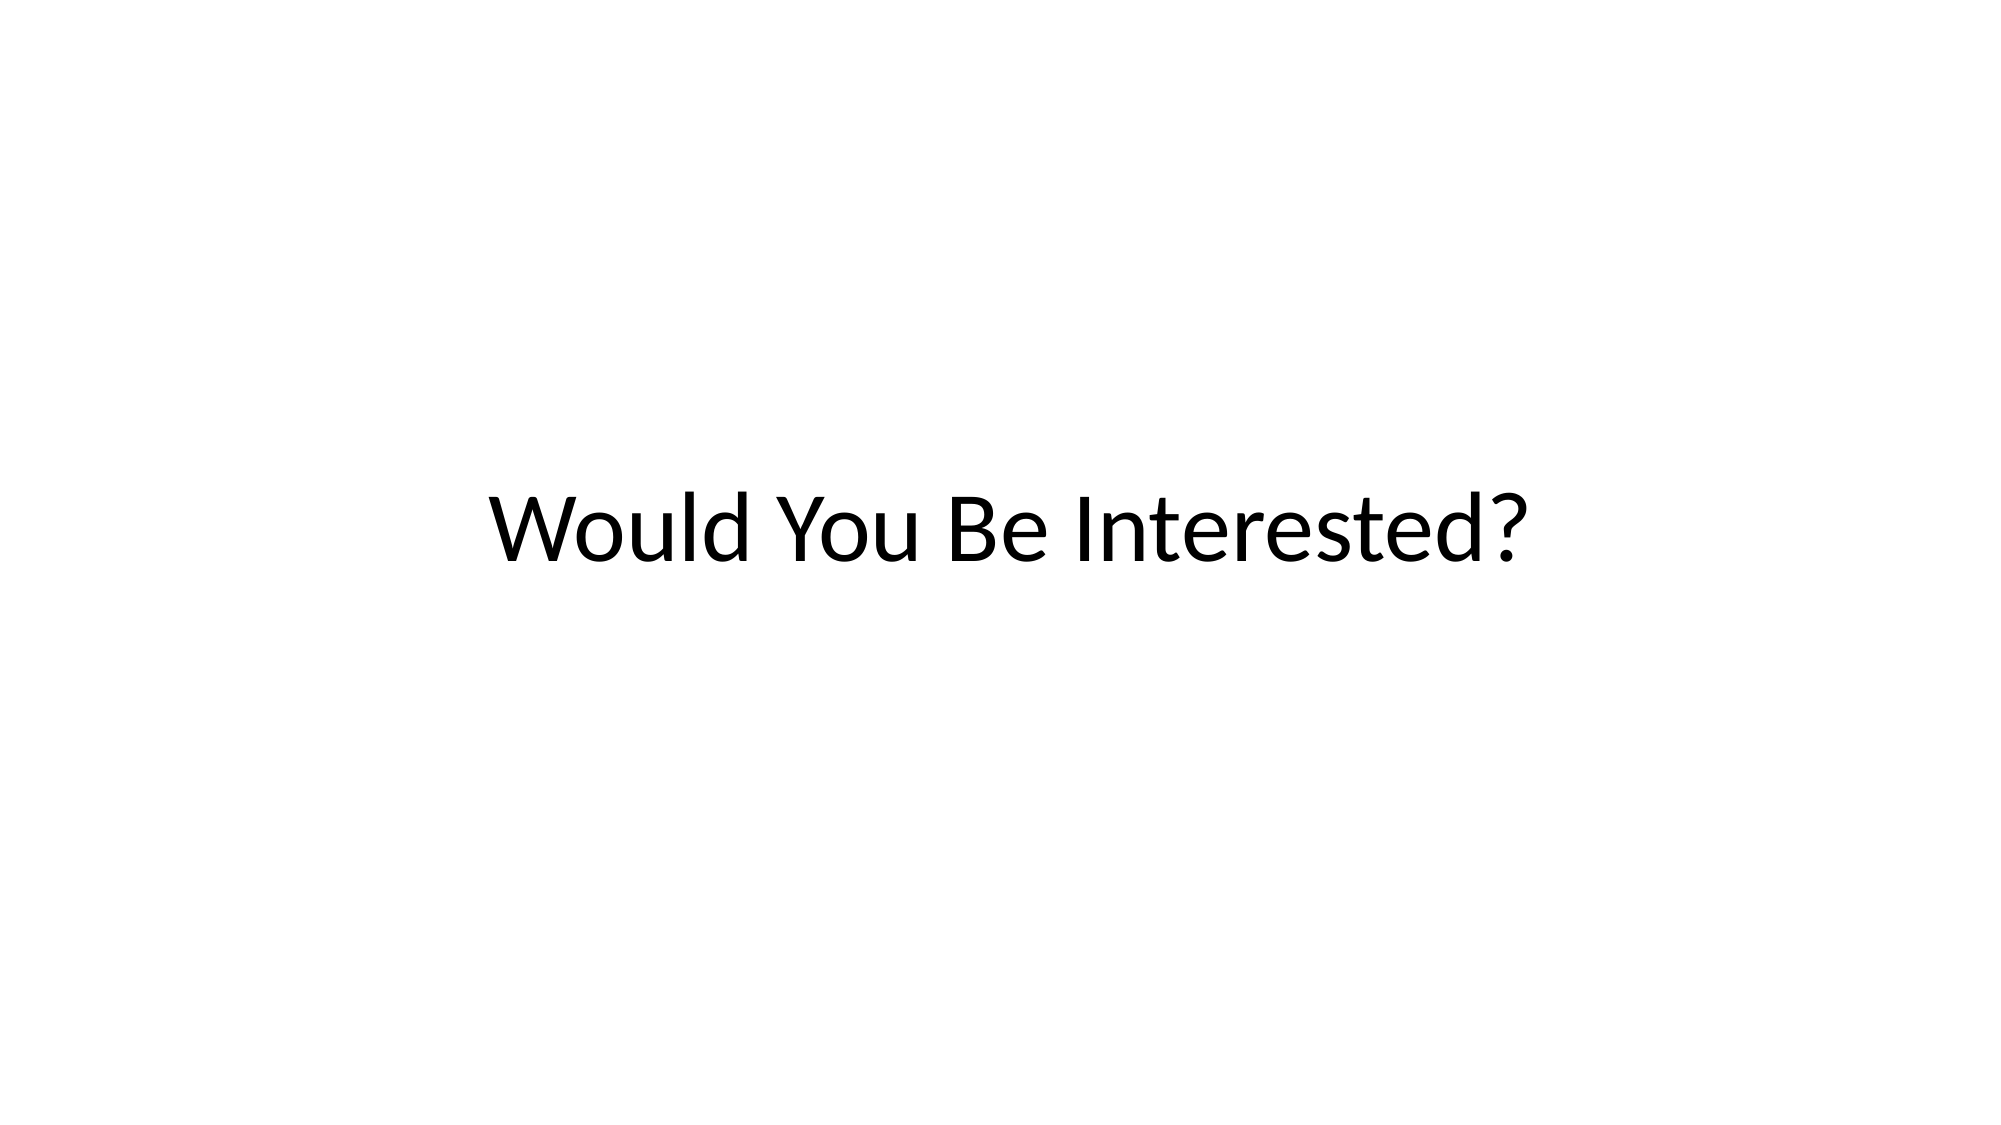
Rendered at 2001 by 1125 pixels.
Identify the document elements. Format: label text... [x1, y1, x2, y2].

list Would You Be Interested? [148, 468, 1874, 1125]
